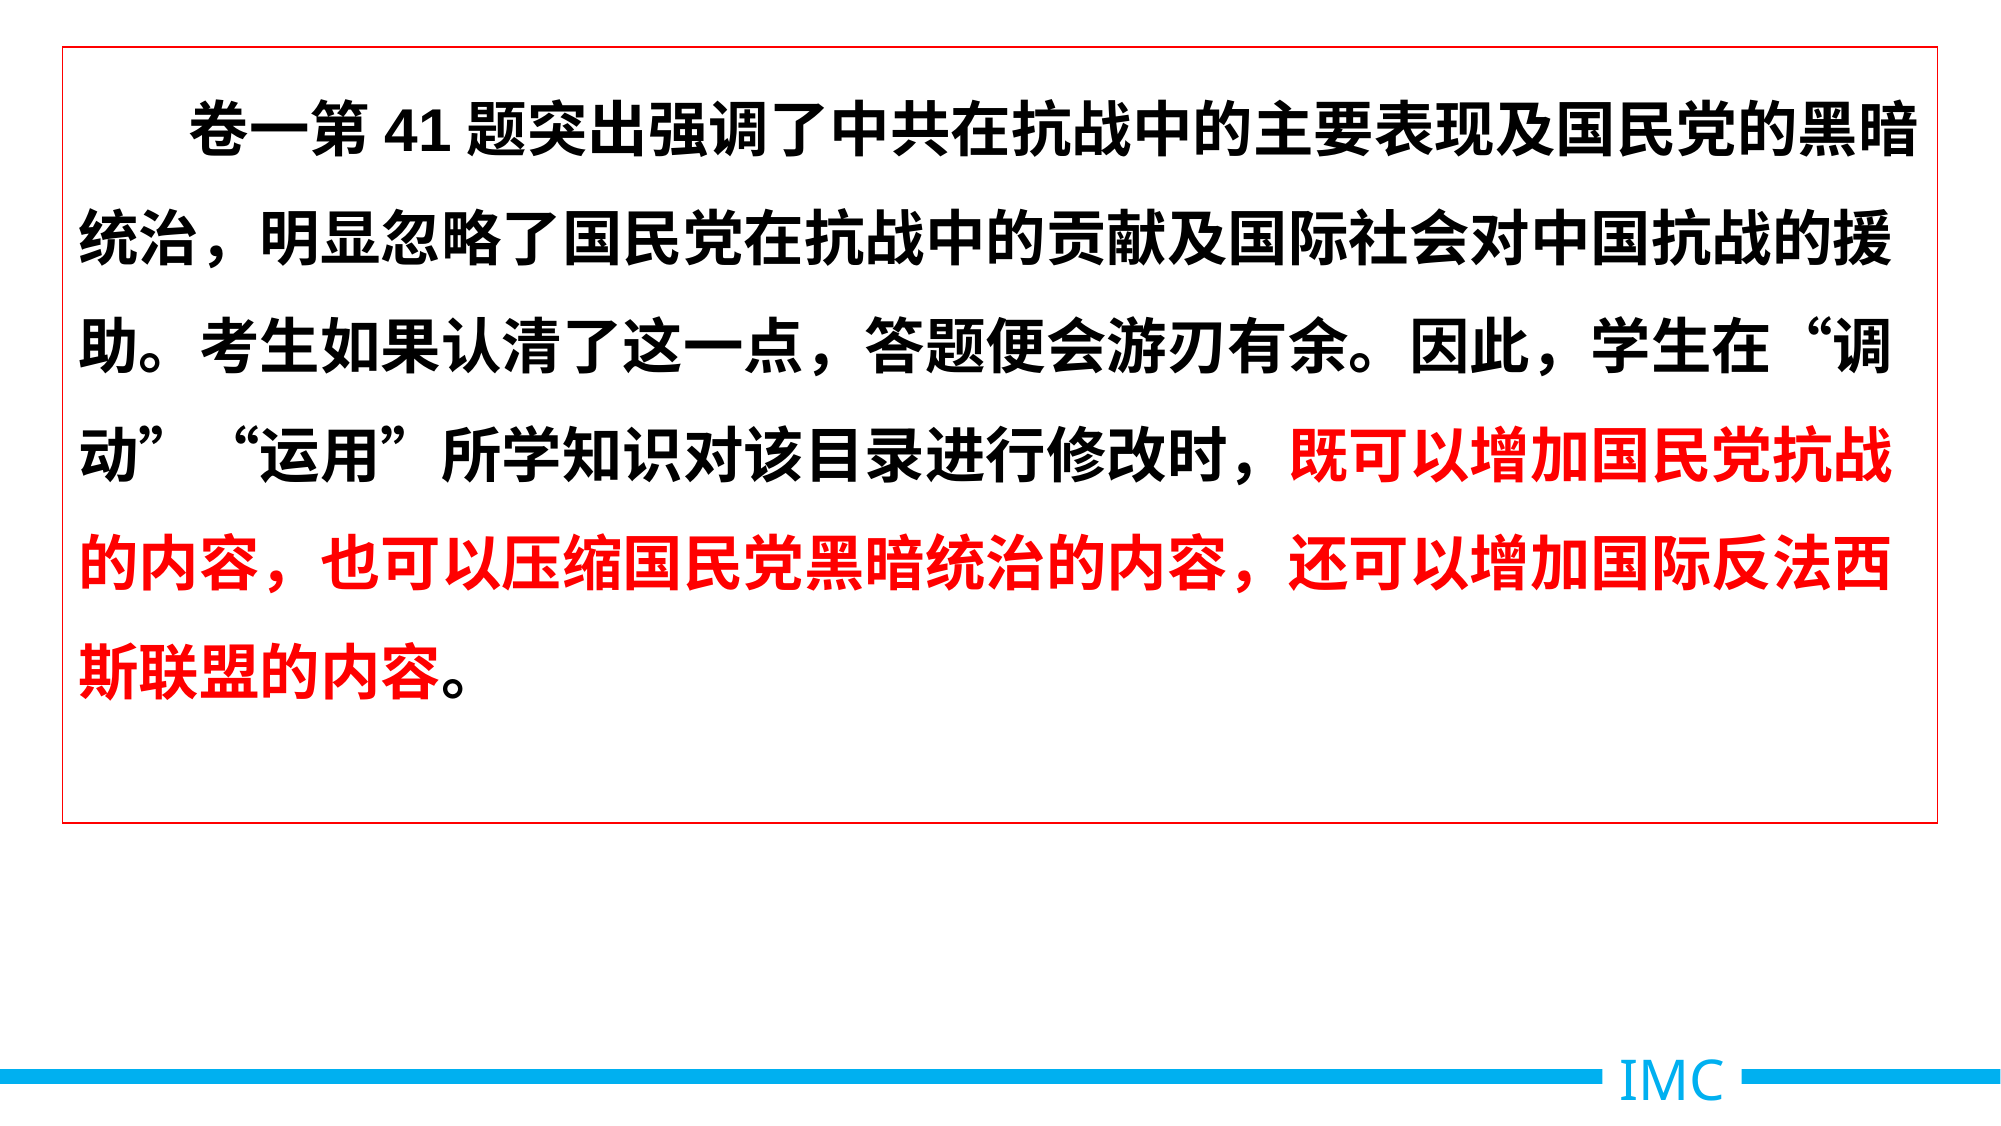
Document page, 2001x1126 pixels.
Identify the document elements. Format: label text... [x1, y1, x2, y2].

text_box 卷一第41题突出强调了中共在抗战中的主要表现及国民党的黑暗统治，明显忽略了国民党在抗战中的贡献及国际社会对中国抗战的援助。考生如果认清了这一点，答题便会游刃有余。因此，学生在“调动”“运用”所学知识对该目录进行修改时，既可以增加国民党抗战的内容，也可以压缩国民党黑暗统治的内容，还可以增加国际反法西斯联盟的内容。 [62, 46, 1938, 823]
